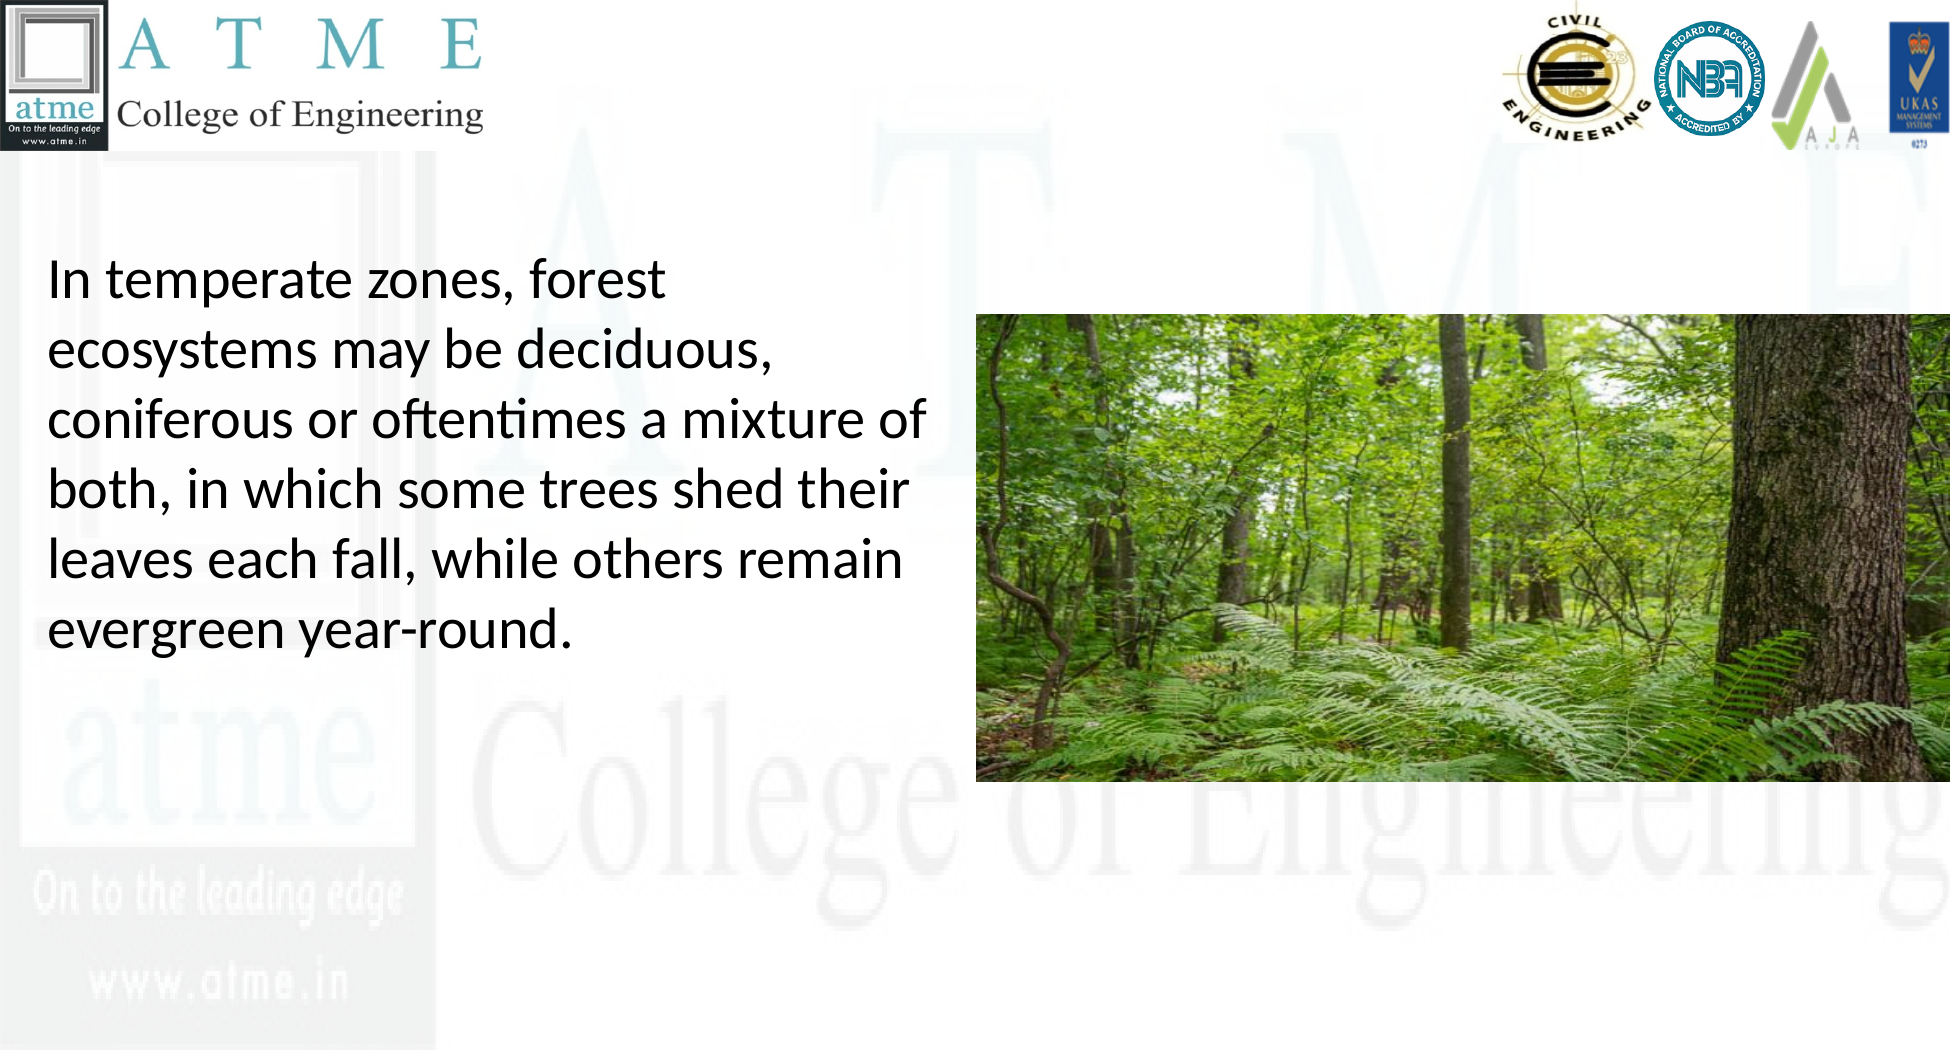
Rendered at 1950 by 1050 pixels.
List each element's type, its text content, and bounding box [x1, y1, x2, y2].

picture [1741, 109, 1746, 120]
picture [0, 0, 483, 151]
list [976, 314, 1950, 782]
picture [1771, 20, 1950, 151]
picture [1725, 29, 1731, 36]
text_box In temperate zones, forest ecosystems may be deciduous, coniferous or oftentimes a mixture of both, in which some trees shed their leaves each fall, while others remain evergreen year-round. [32, 233, 959, 668]
picture [1719, 124, 1725, 131]
picture [1654, 20, 1751, 137]
picture [1753, 88, 1759, 95]
picture [1749, 96, 1754, 104]
picture [1713, 82, 1766, 137]
picture [1502, 0, 1653, 144]
picture [1713, 20, 1766, 76]
